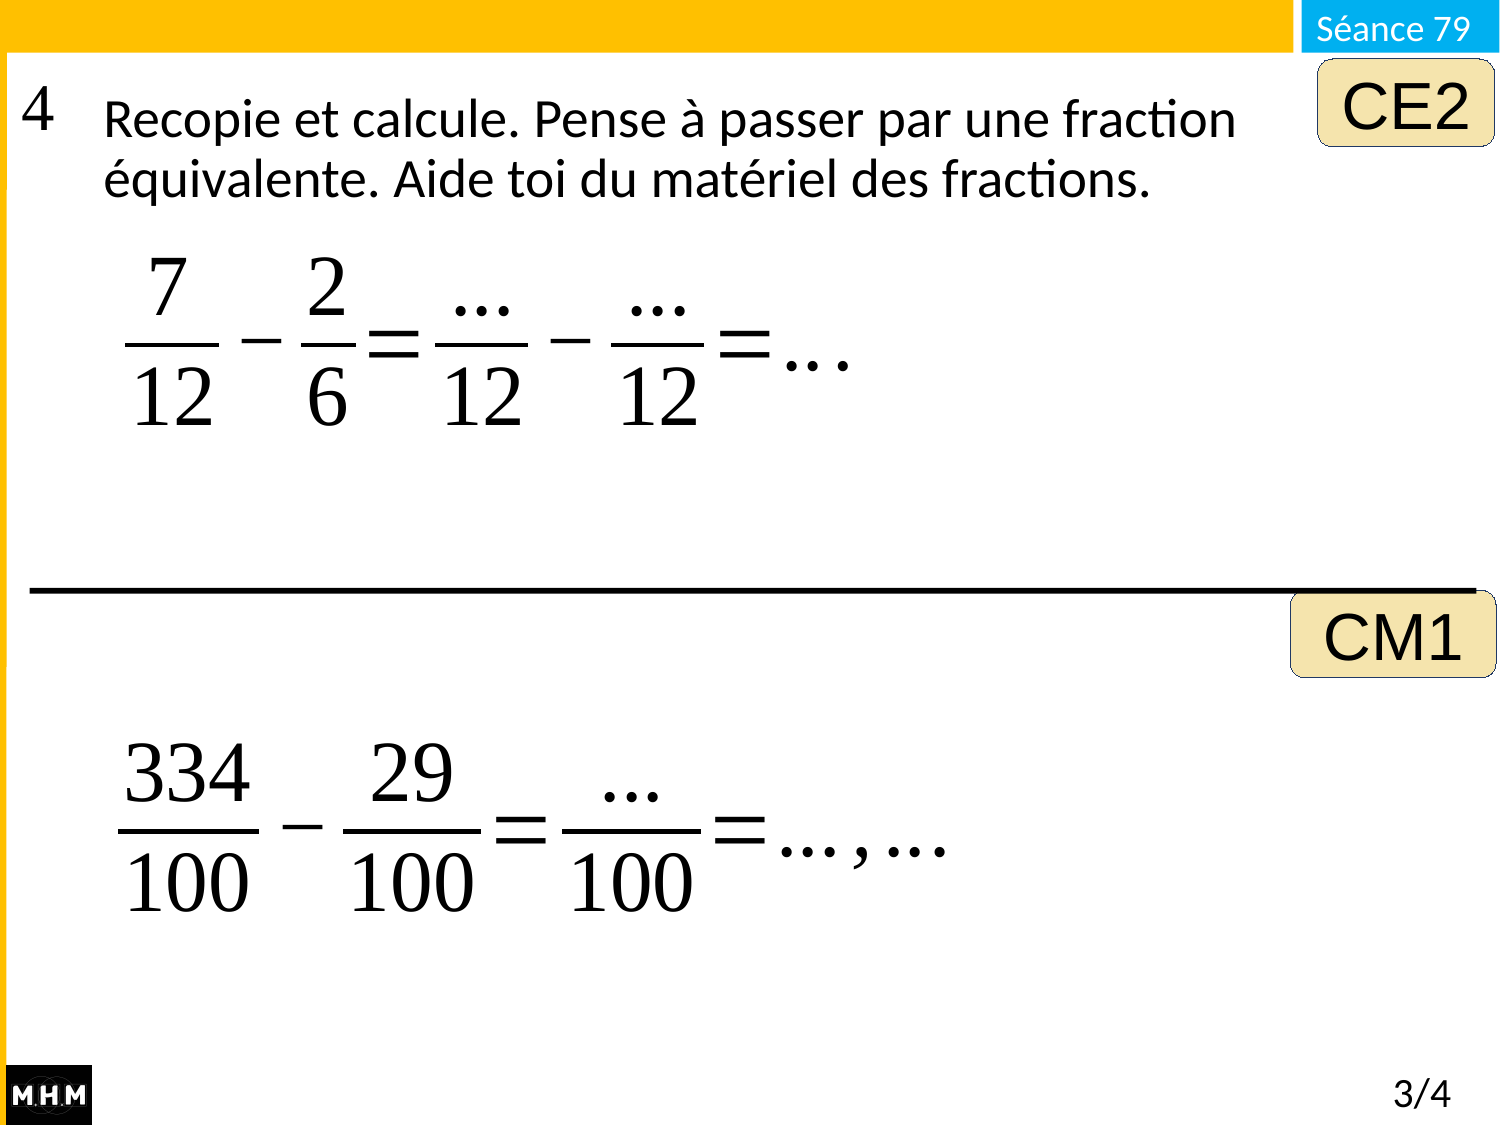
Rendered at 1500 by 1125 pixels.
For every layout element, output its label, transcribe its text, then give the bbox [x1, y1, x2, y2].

text_box Recopie et calcule. Pense à passer par une fraction équivalente. Aide toi du matériel des fractions. [88, 58, 1274, 240]
text_box 3/4 [1344, 1064, 1500, 1125]
picture [6, 1065, 92, 1125]
text_box CM1 [1290, 590, 1497, 678]
text_box CE2 [1317, 58, 1495, 147]
